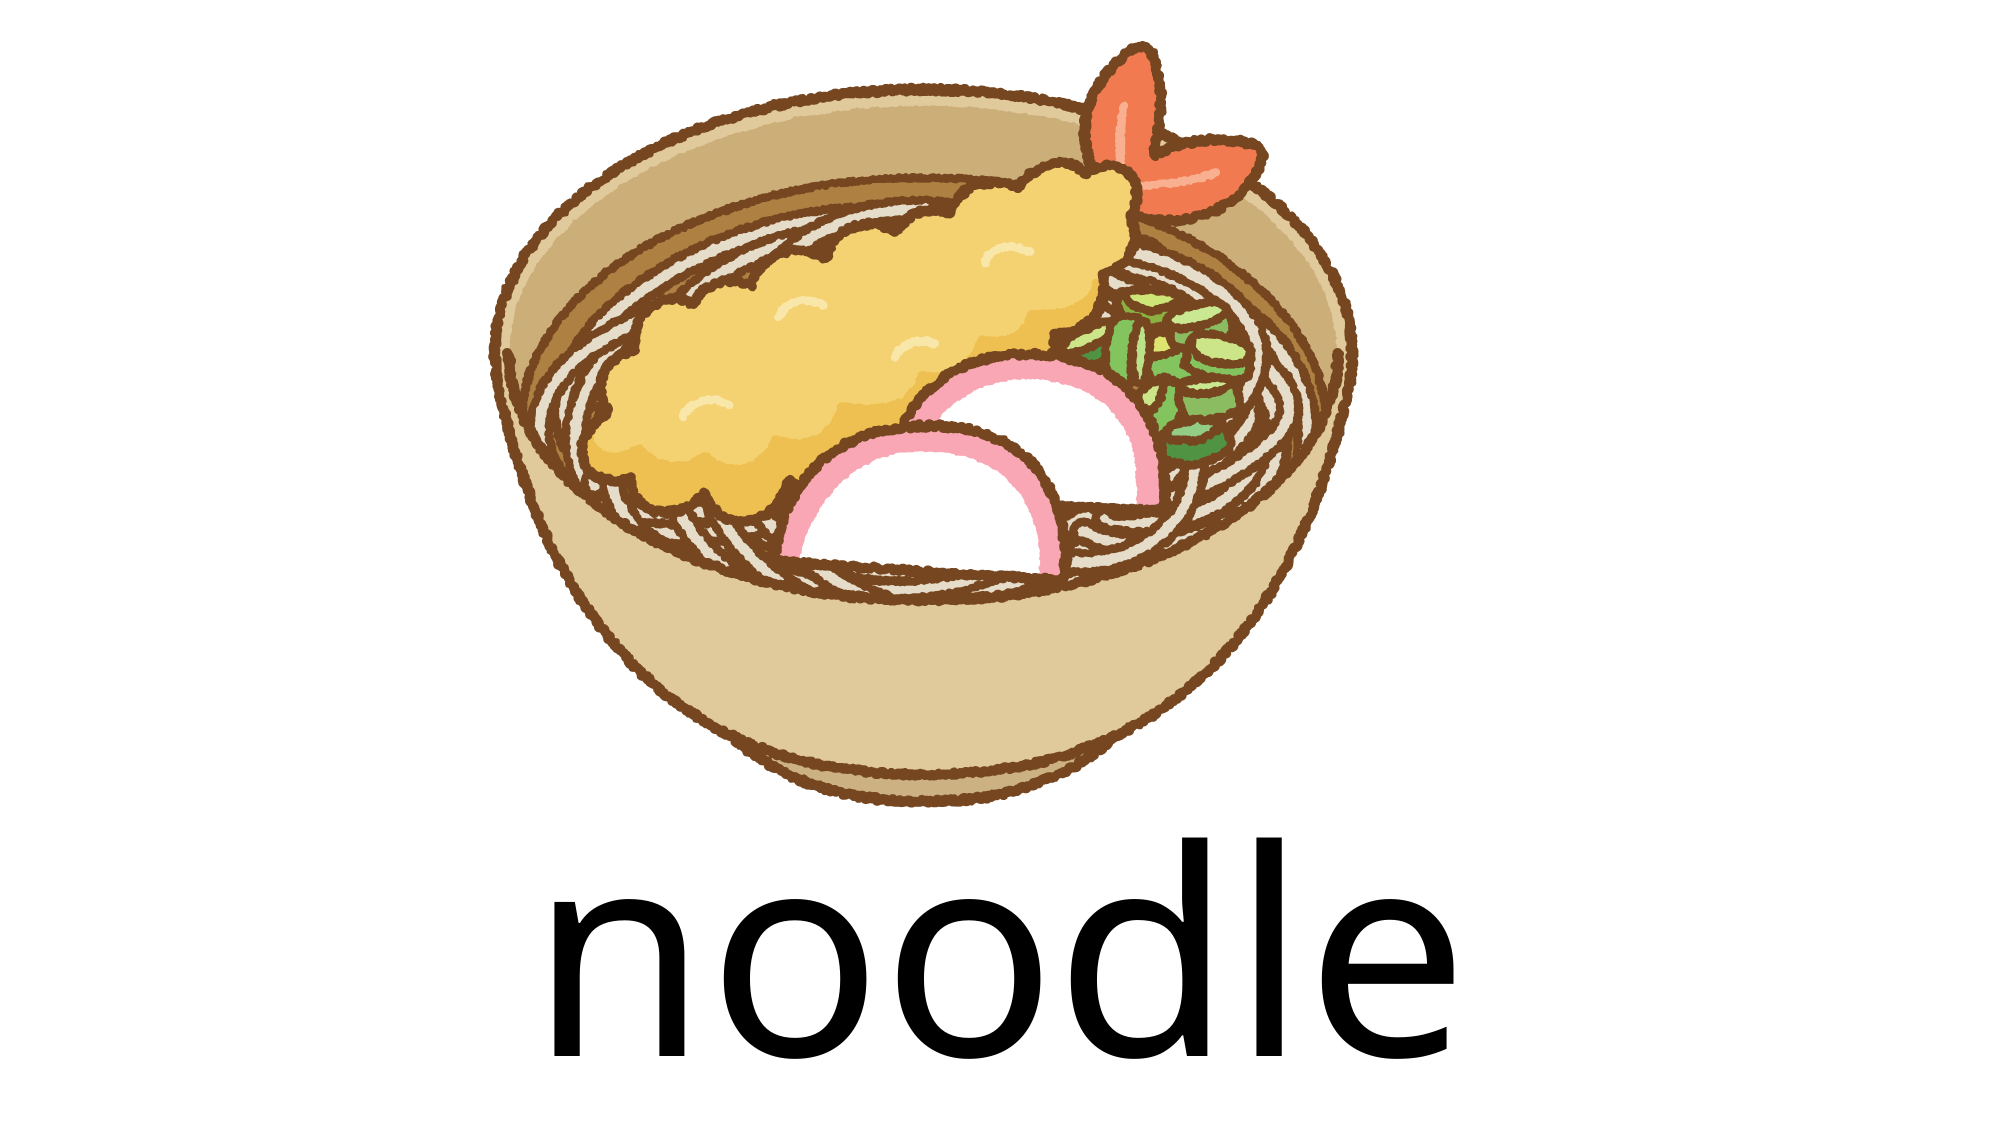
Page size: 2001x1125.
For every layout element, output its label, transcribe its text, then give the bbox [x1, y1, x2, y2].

text_box noodle [515, 761, 1485, 1122]
picture [451, 0, 1395, 891]
